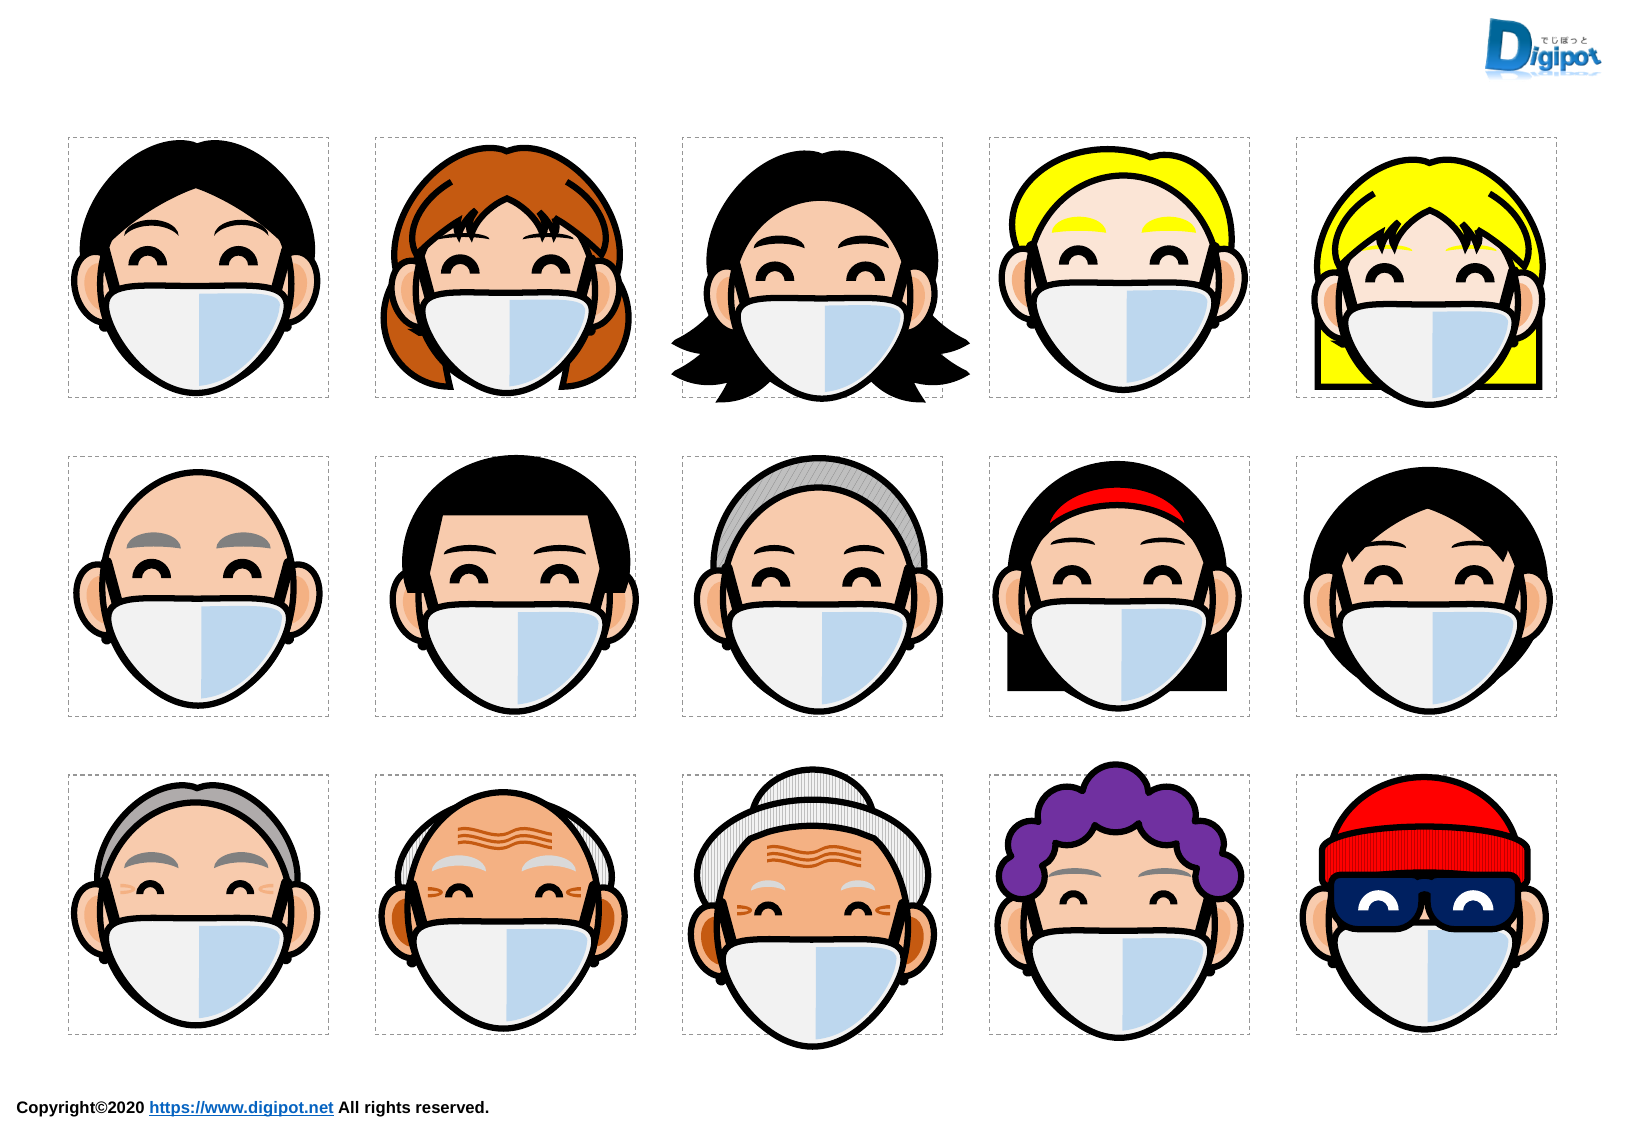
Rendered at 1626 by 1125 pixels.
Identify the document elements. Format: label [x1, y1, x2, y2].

text_box [1303, 777, 1545, 1030]
text_box [689, 153, 953, 400]
text_box [77, 472, 319, 706]
picture [1485, 18, 1602, 82]
text_box [383, 147, 629, 393]
text_box [998, 764, 1242, 1038]
text_box [393, 458, 635, 712]
text_box [1315, 159, 1543, 405]
text_box [75, 143, 317, 394]
text_box [996, 463, 1238, 709]
text_box [1002, 147, 1244, 390]
text_box [1307, 469, 1549, 712]
text_box [382, 792, 624, 1029]
text_box [697, 458, 940, 712]
text_box [691, 769, 934, 1047]
text_box [74, 785, 317, 1026]
